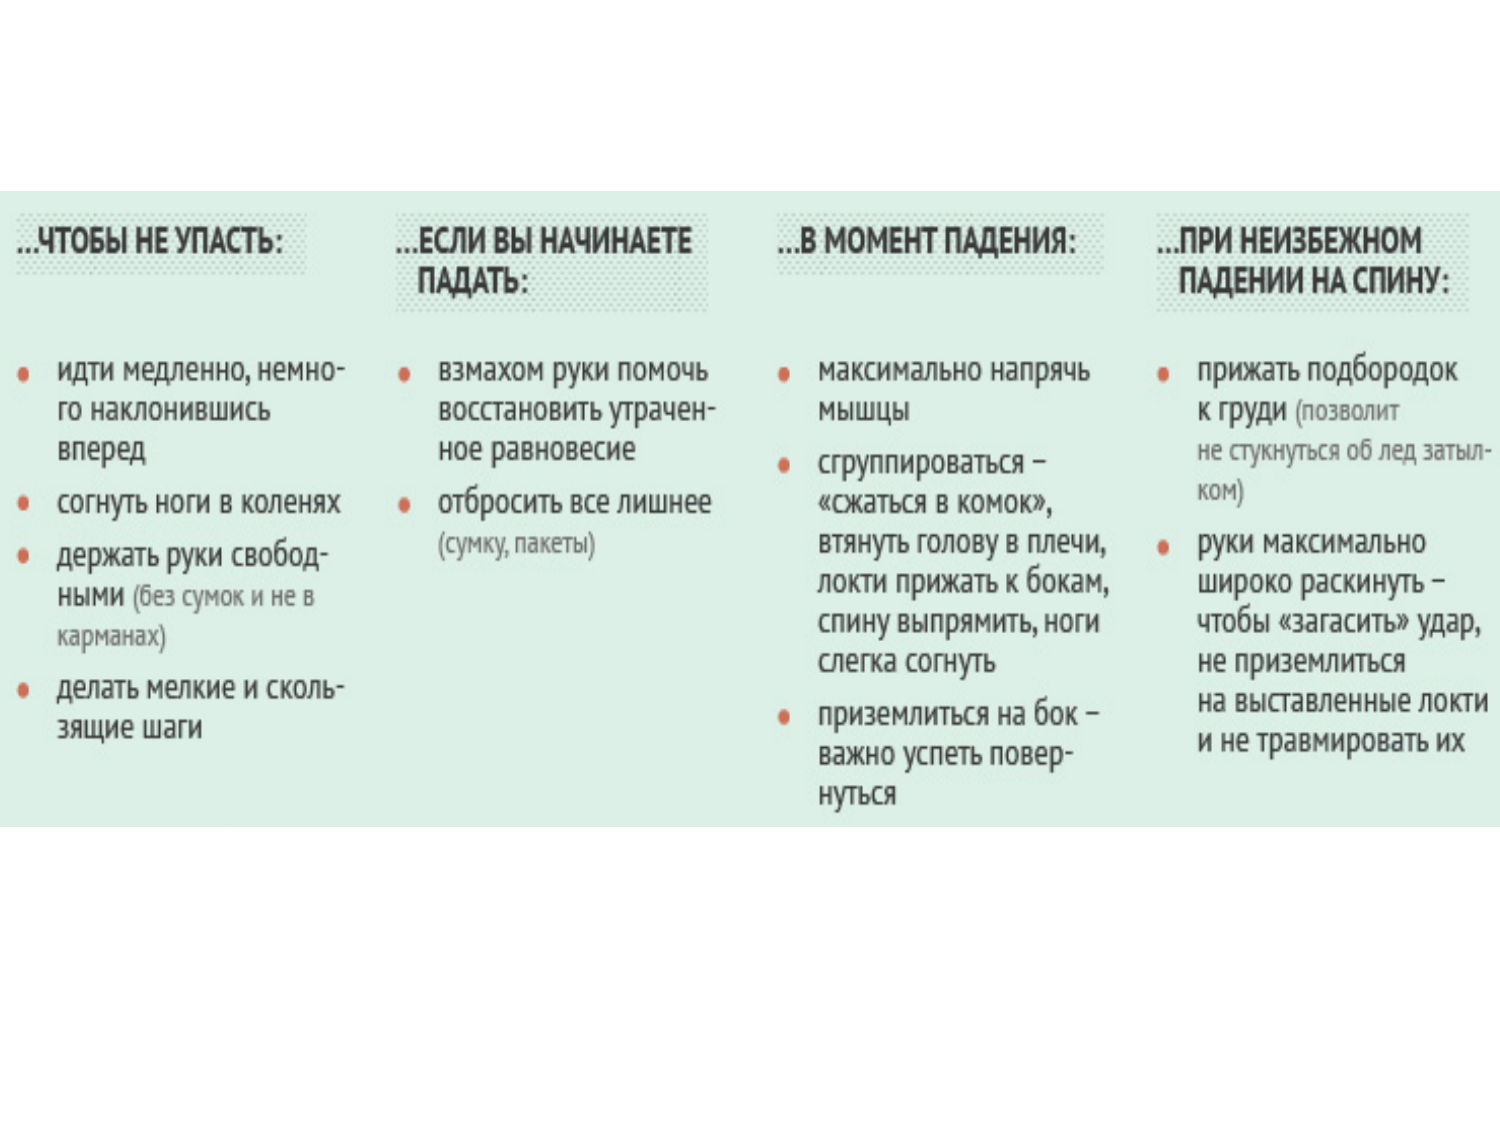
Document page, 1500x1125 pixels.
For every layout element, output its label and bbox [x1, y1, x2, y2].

picture [0, 191, 1500, 827]
